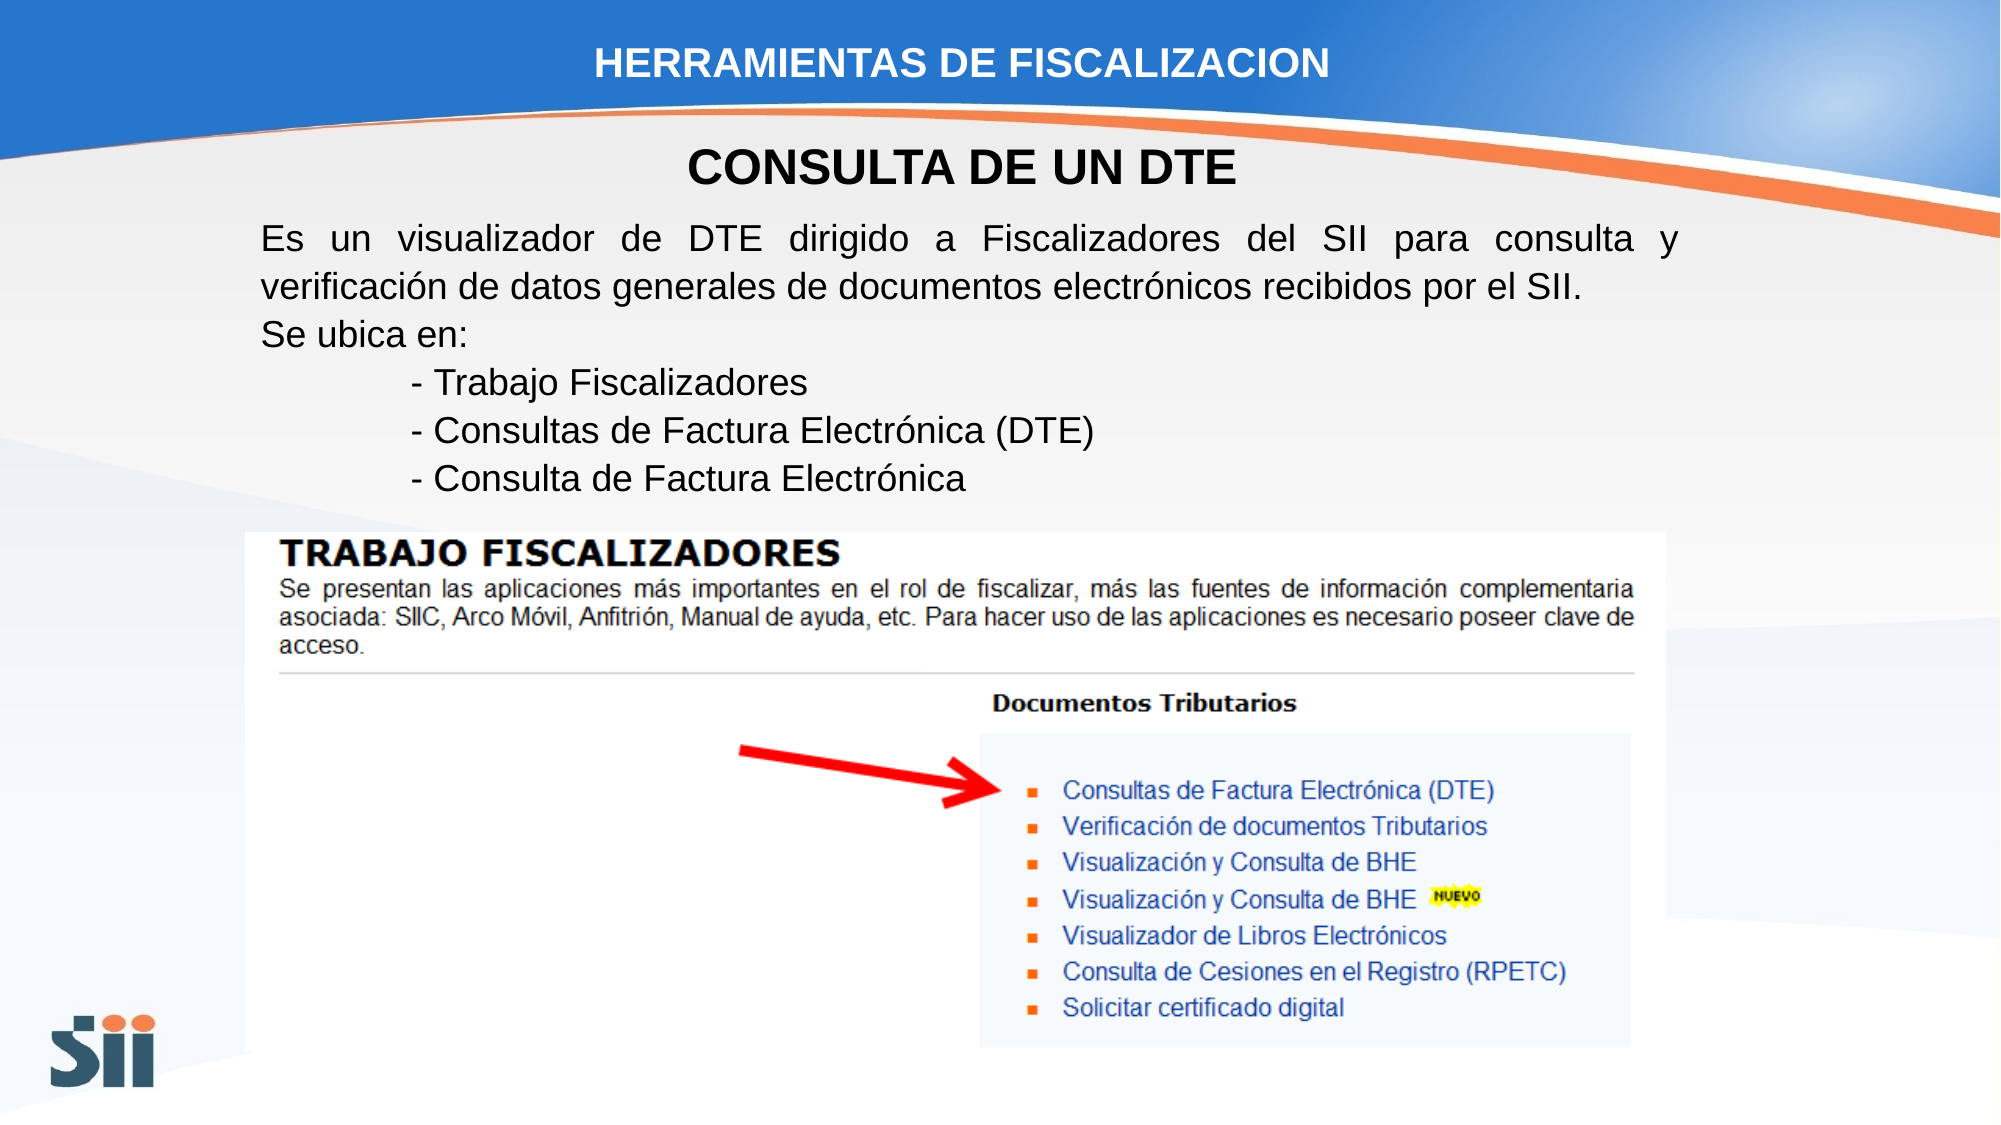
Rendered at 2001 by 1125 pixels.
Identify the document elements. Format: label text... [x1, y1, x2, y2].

text_box HERRAMIENTAS DE FISCALIZACION [212, 28, 1713, 94]
text_box CONSULTA DE UN DTE [368, 127, 1557, 203]
picture [0, 0, 2001, 1125]
text_box Es un visualizador de DTE dirigido a Fiscalizadores del SII para consulta y verificación de datos generales de documentos electrónicos recibidos por el SII. Se ubica en: - Trabajo Fiscalizadores - Consultas de Factura Electrónica (DTE) - Consulta de Factura Electrónica [245, 203, 1694, 555]
